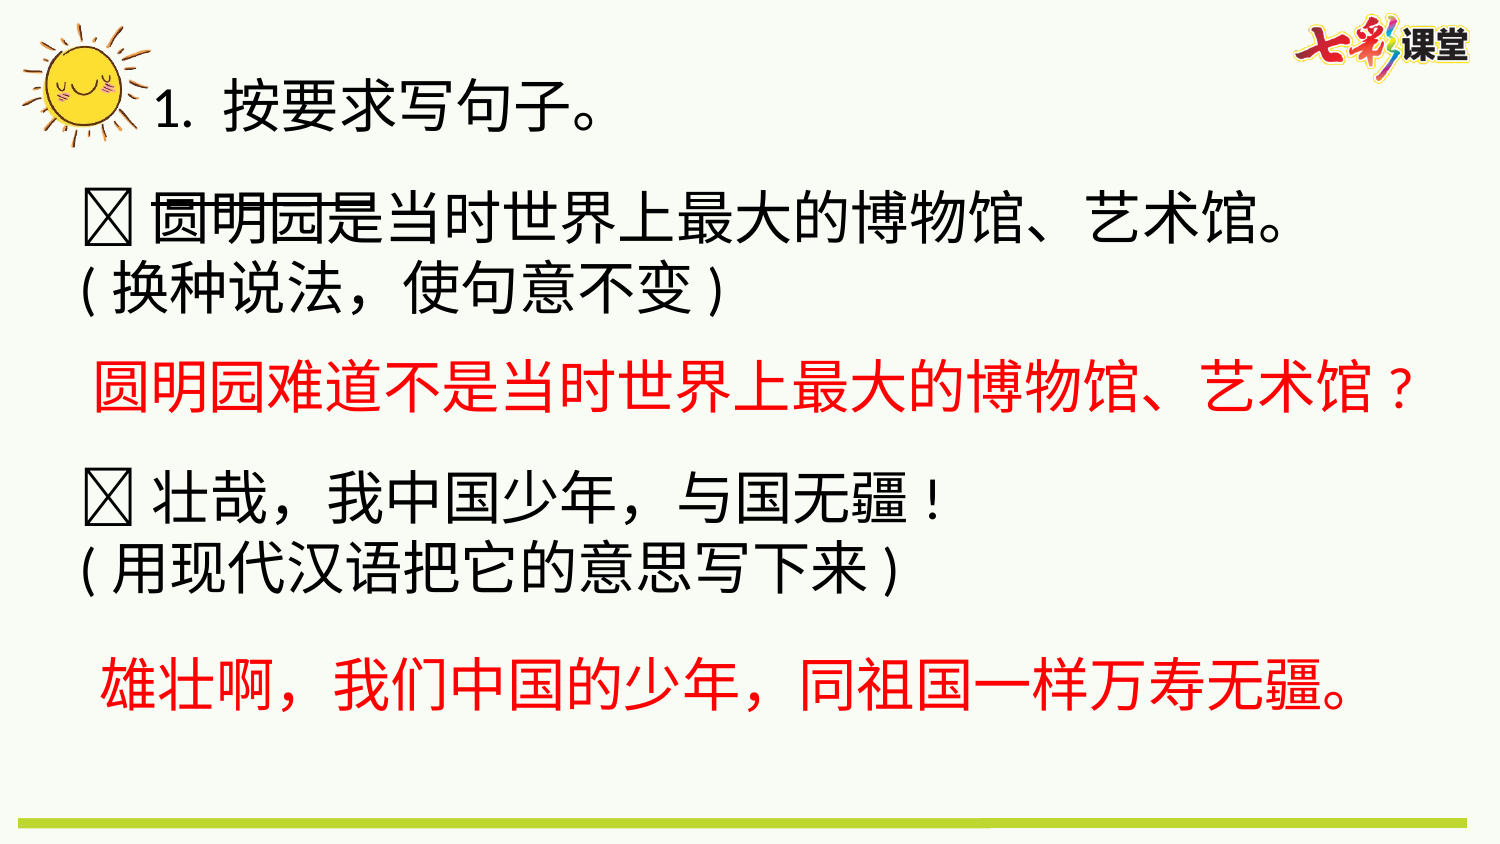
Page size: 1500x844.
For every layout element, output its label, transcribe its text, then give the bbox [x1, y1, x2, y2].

picture [0, 0, 173, 172]
text_box 圆明园是当时世界上最大的博物馆、艺术馆。 (换种说法，使句意不变) 壮哉，我中国少年，与国无疆! (用现代汉语把它的意思写下来) [64, 173, 1354, 679]
text_box 1. 按要求写句子。 [136, 61, 592, 217]
text_box 雄壮啊，我们中国的少年，同祖国一样万寿无疆。 [84, 640, 1396, 726]
picture [1291, 9, 1472, 87]
text_box 圆明园难道不是当时世界上最大的博物馆、艺术馆? [77, 342, 1454, 428]
picture [18, 771, 1467, 844]
